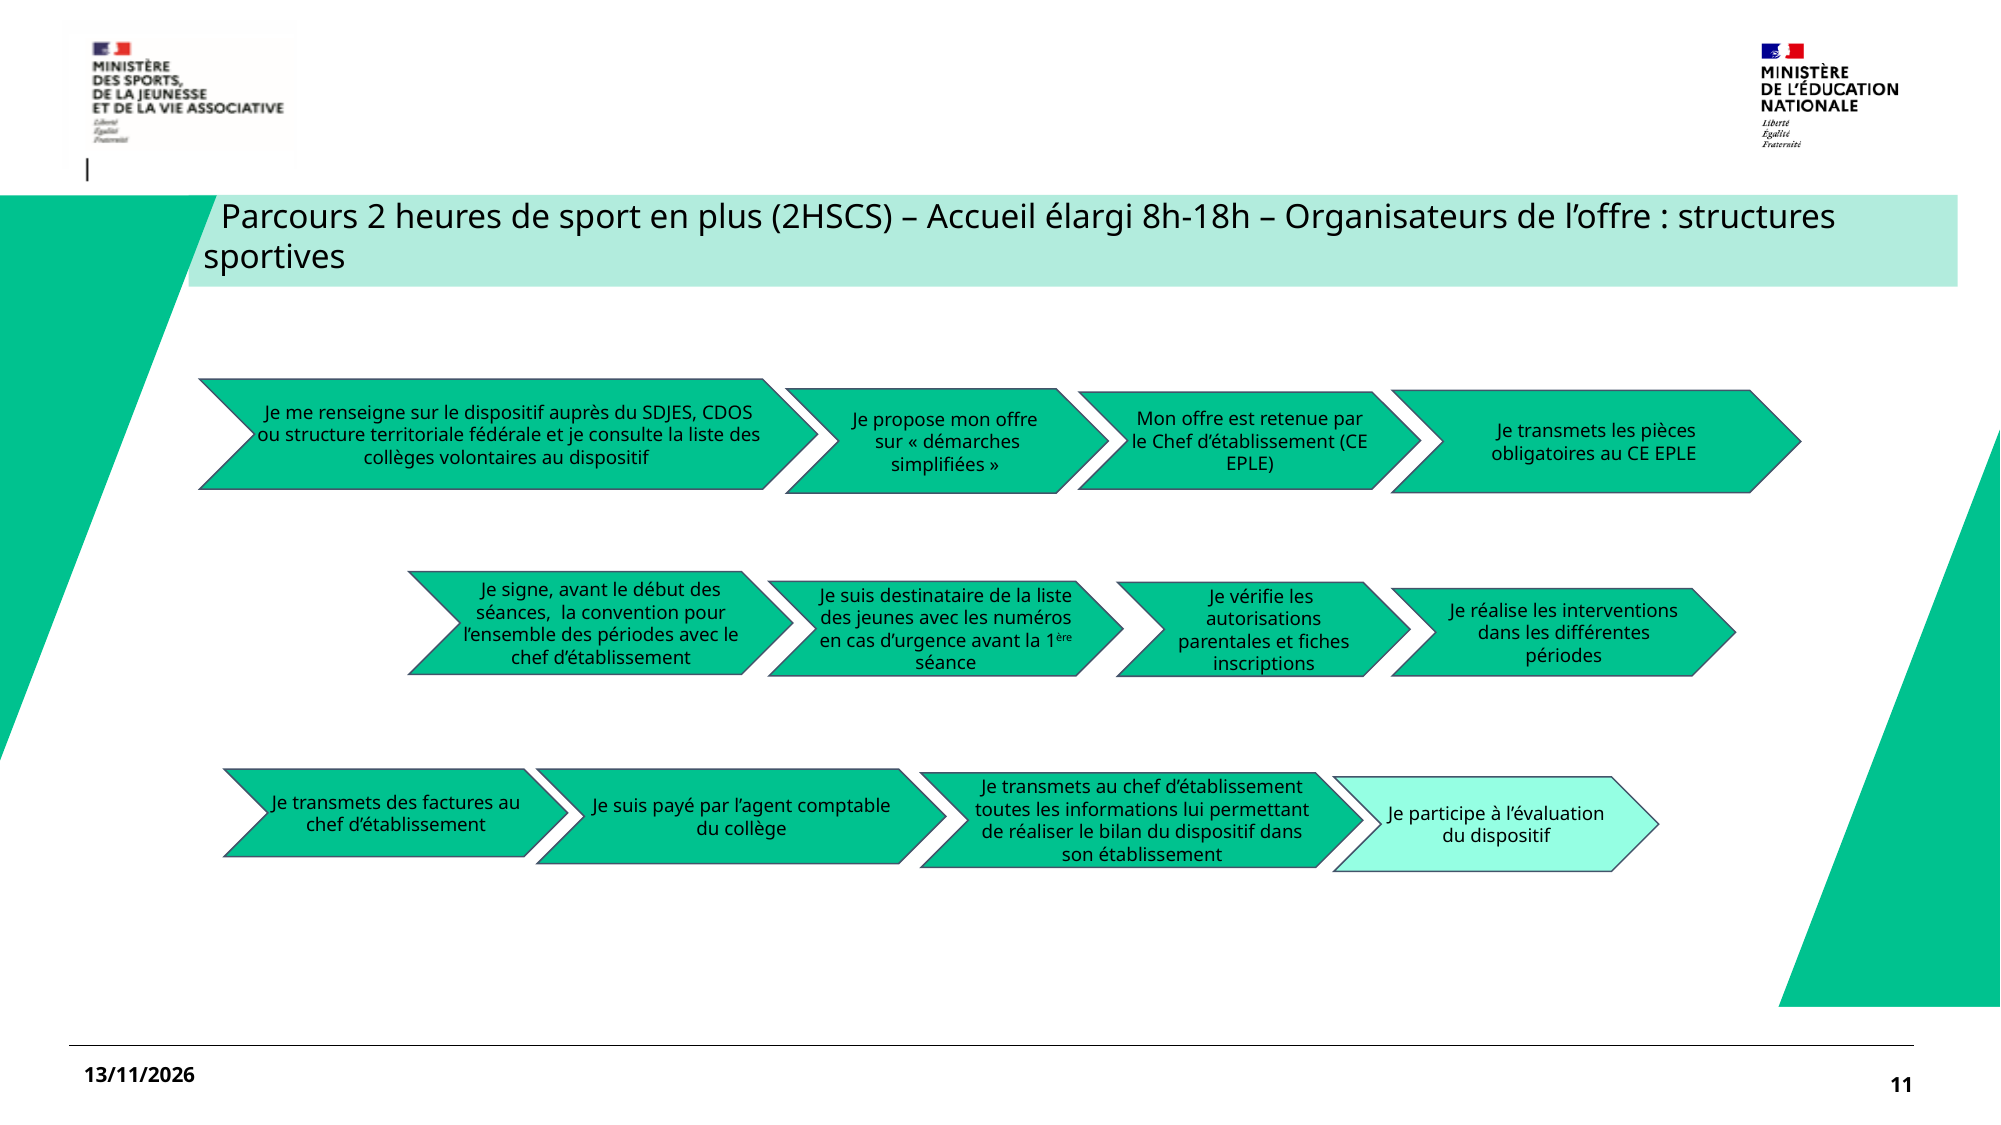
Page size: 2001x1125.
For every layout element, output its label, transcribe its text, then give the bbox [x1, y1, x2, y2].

text_box Je me renseigne sur le dispositif auprès du SDJES, CDOS ou structure territoriale fédérale et je consulte la liste des collèges volontaires au dispositif [199, 379, 818, 490]
picture [1743, 34, 1914, 157]
slide_number 11 [1618, 1046, 1914, 1125]
text_box Je suis destinataire de la liste des jeunes avec les numéros en cas d’urgence avant la 1ère séance [768, 581, 1123, 676]
text_box Je transmets au chef d’établissement toutes les informations lui permettant de réaliser le bilan du dispositif dans son établissement [920, 772, 1363, 868]
text_box Je réalise les interventions dans les différentes périodes [1392, 588, 1736, 676]
text_box Je transmets les pièces obligatoires au CE EPLE [1392, 390, 1801, 493]
text_box Je suis payé par l’agent comptable du collège [537, 769, 946, 864]
text_box Je transmets des factures au chef d’établissement [224, 769, 568, 857]
text_box Parcours 2 heures de sport en plus (2HSCS) – Accueil élargi 8h-18h – Organisateurs de l’offre : structures sportives [188, 194, 1958, 287]
text_box Je signe, avant le début des séances, la convention pour l’ensemble des périodes avec le chef d’établissement [408, 571, 793, 675]
text_box Je participe à l’évaluation du dispositif [1333, 776, 1659, 872]
text_box Je vérifie les autorisations parentales et fiches inscriptions [1117, 582, 1411, 677]
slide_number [69, 1046, 519, 1107]
picture [62, 20, 297, 183]
text_box Je propose mon offre sur « démarches simplifiées » [786, 388, 1109, 494]
text_box Mon offre est retenue par le Chef d’établissement (CE EPLE) [1079, 392, 1421, 490]
